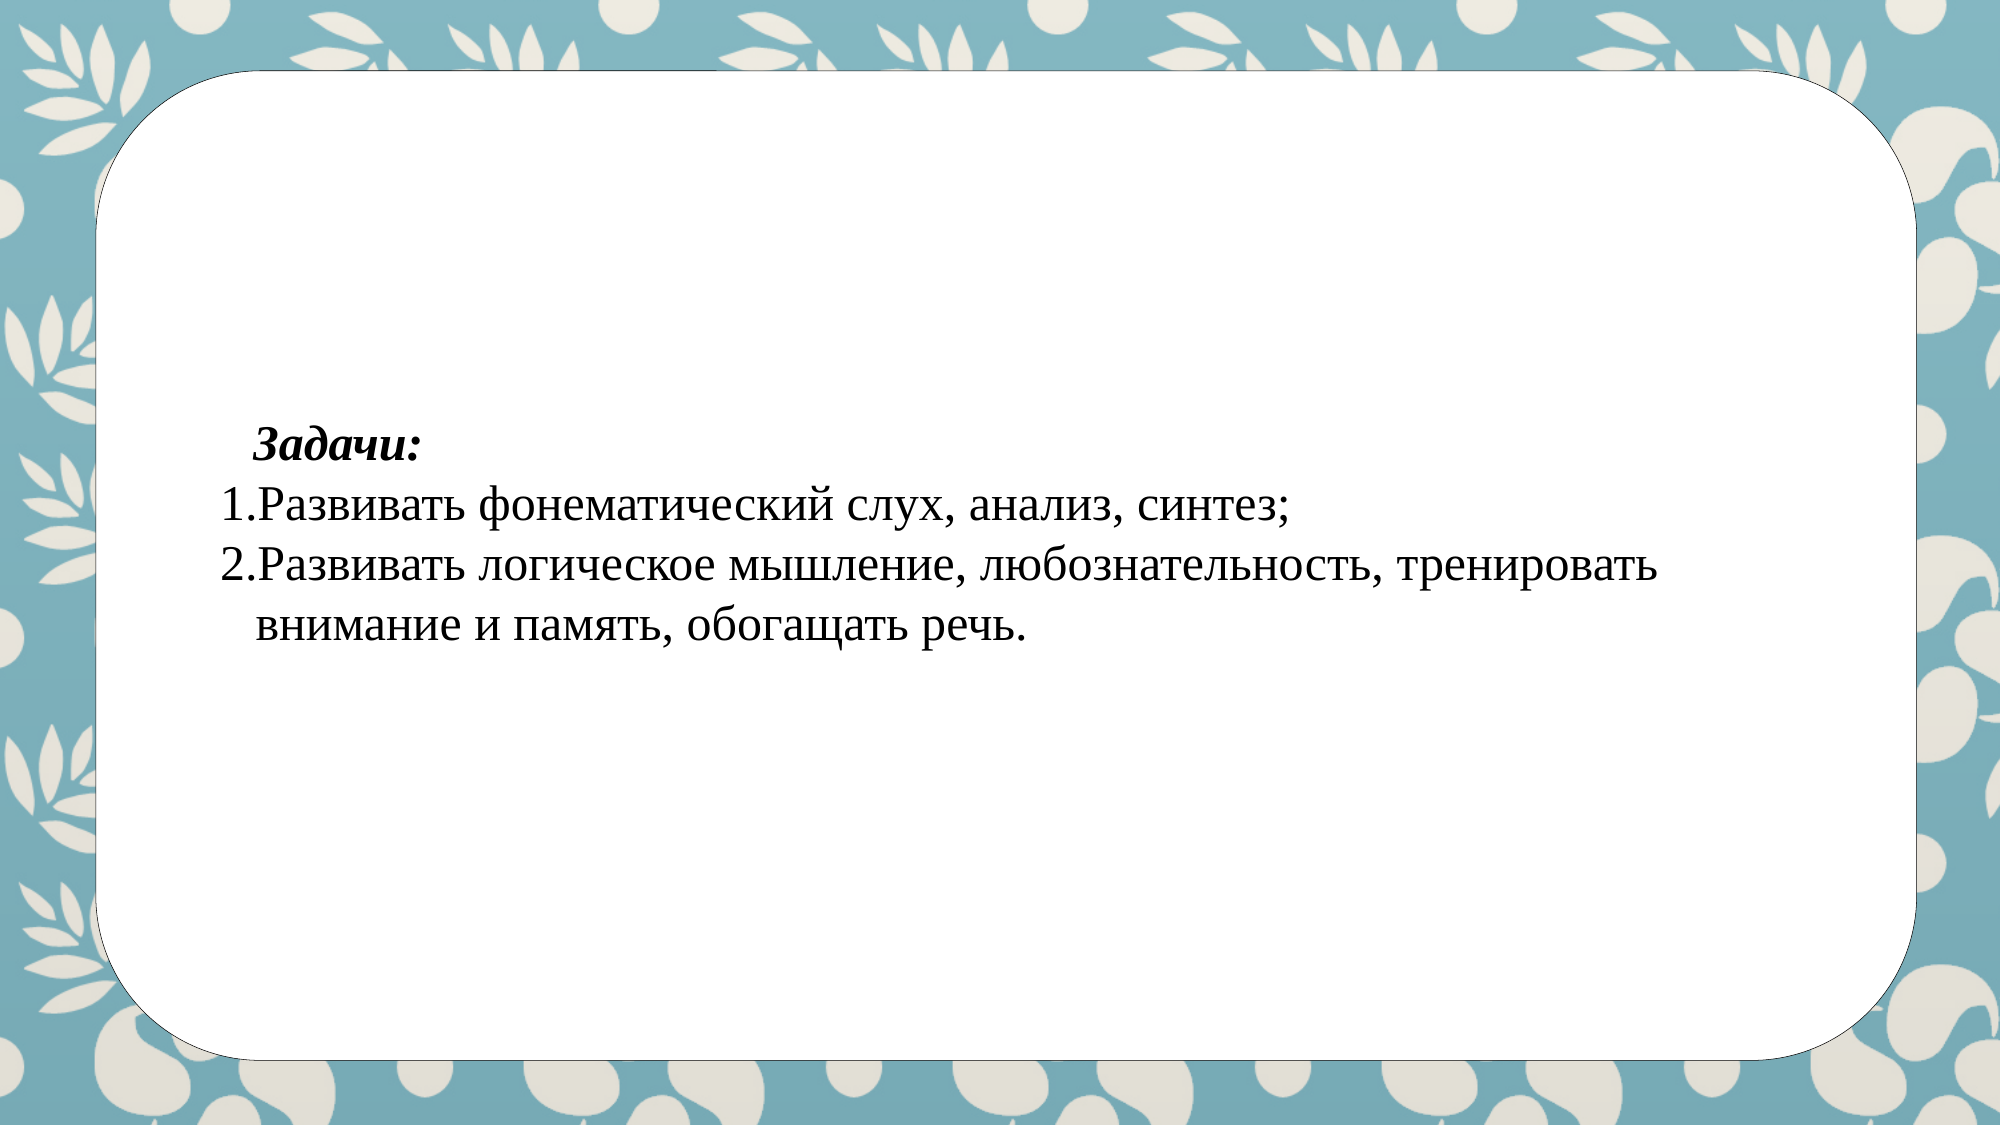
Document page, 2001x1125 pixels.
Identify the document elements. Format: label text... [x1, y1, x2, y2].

text_box Задачи: Развивать фонематический слух, анализ, синтез; Развивать логическое мышление, любознательность, тренировать внимание и память, обогащать речь. [94, 69, 1918, 1062]
